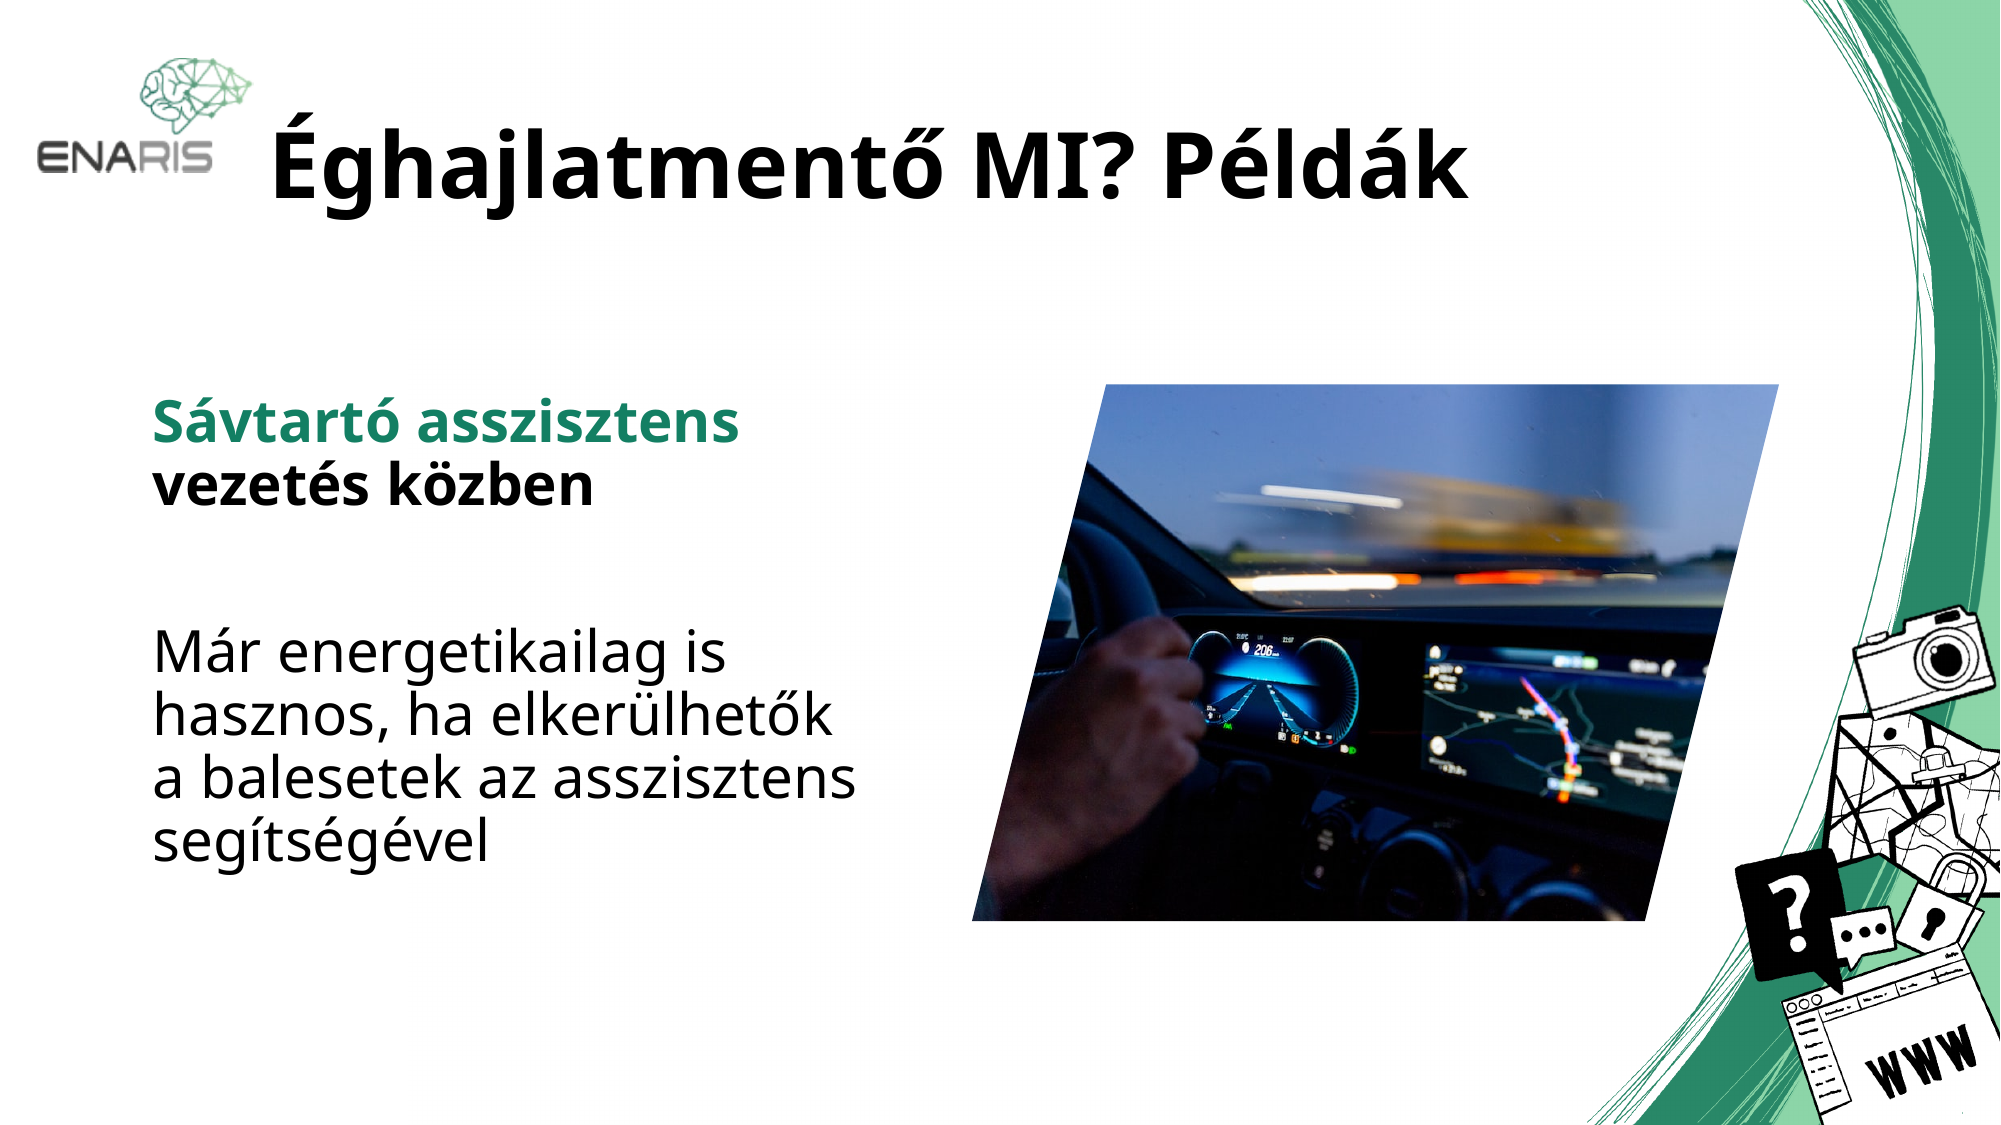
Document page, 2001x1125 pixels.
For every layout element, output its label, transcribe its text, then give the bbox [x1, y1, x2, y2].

picture [408, 0, 2000, 1125]
title Éghajlatmentő MI? Példák [253, 59, 1863, 278]
list Sávtartó asszisztens vezetés közben Már energetikailag is hasznos, ha elkerülhetők a balesetek az asszisztens segítségével [137, 384, 887, 1066]
picture [37, 58, 254, 173]
